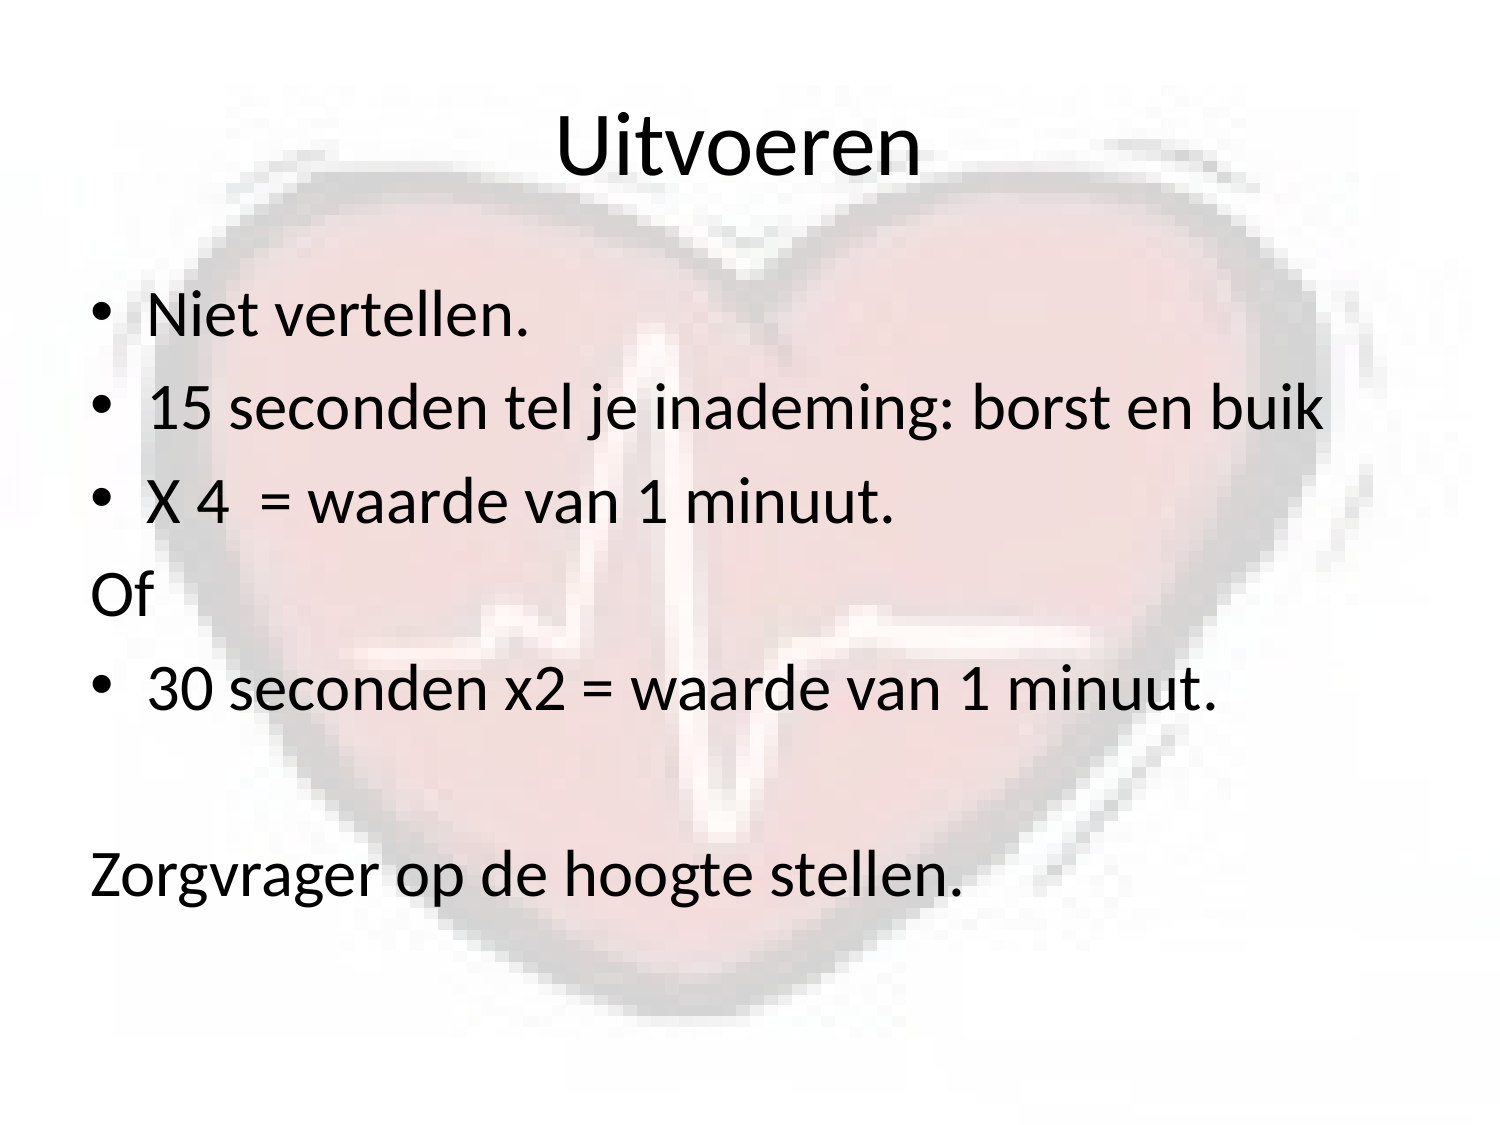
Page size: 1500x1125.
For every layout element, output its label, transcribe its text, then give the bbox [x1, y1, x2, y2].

list Niet vertellen. 15 seconden tel je inademing: borst en buik X 4 = waarde van 1 minuut. Of 30 seconden x2 = waarde van 1 minuut. Zorgvrager op de hoogte stellen. [75, 262, 1425, 1005]
title Uitvoeren [75, 45, 1425, 233]
